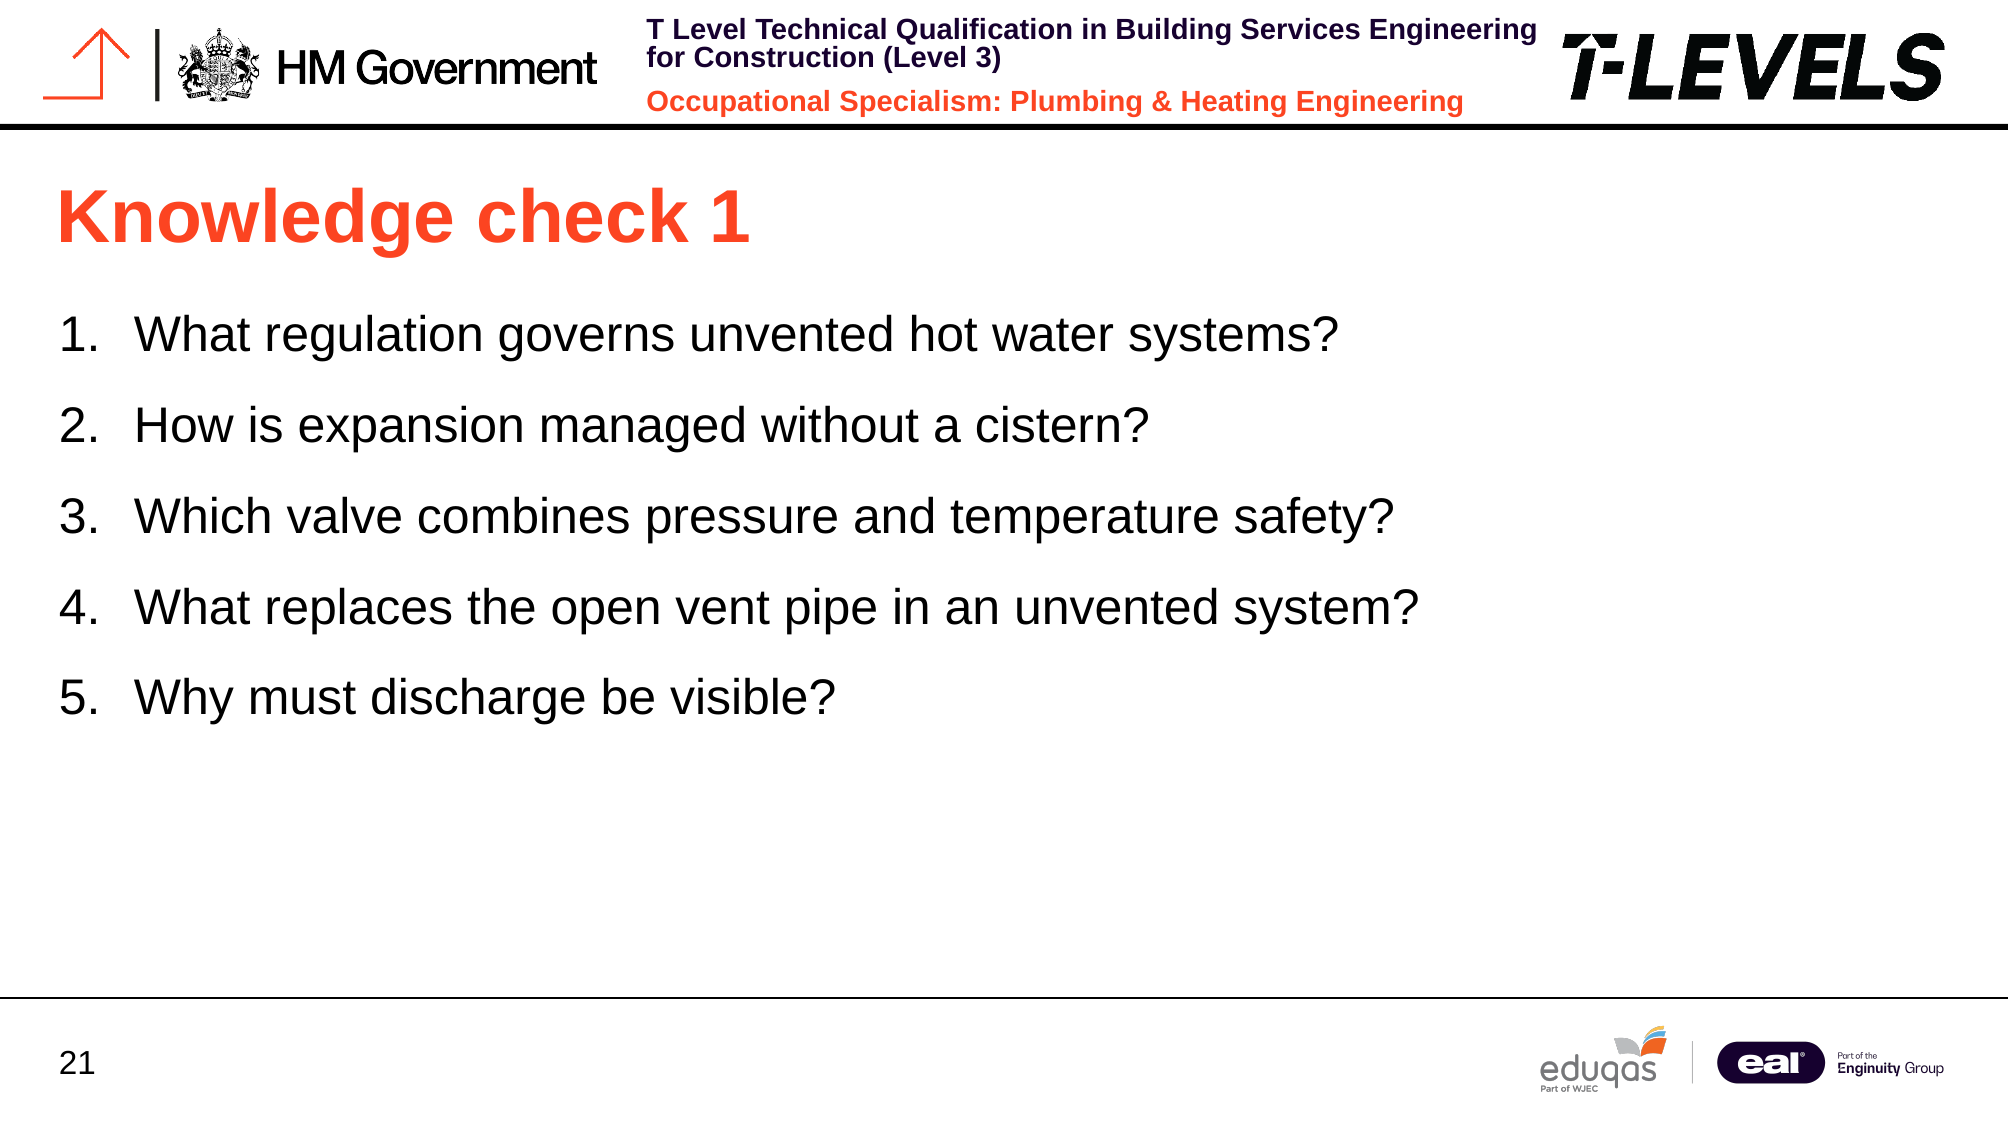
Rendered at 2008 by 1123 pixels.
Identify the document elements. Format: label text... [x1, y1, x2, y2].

title Knowledge check 1 [41, 111, 1949, 314]
list What regulation governs unvented hot water systems? How is expansion managed without a cistern? Which valve combines pressure and temperature safety? What replaces the open vent pipe in an unvented system? Why must discharge be visible? [59, 295, 1949, 975]
picture [155, 28, 597, 102]
picture [1535, 1021, 1949, 1097]
picture [1543, 25, 1964, 108]
picture [38, 27, 136, 100]
